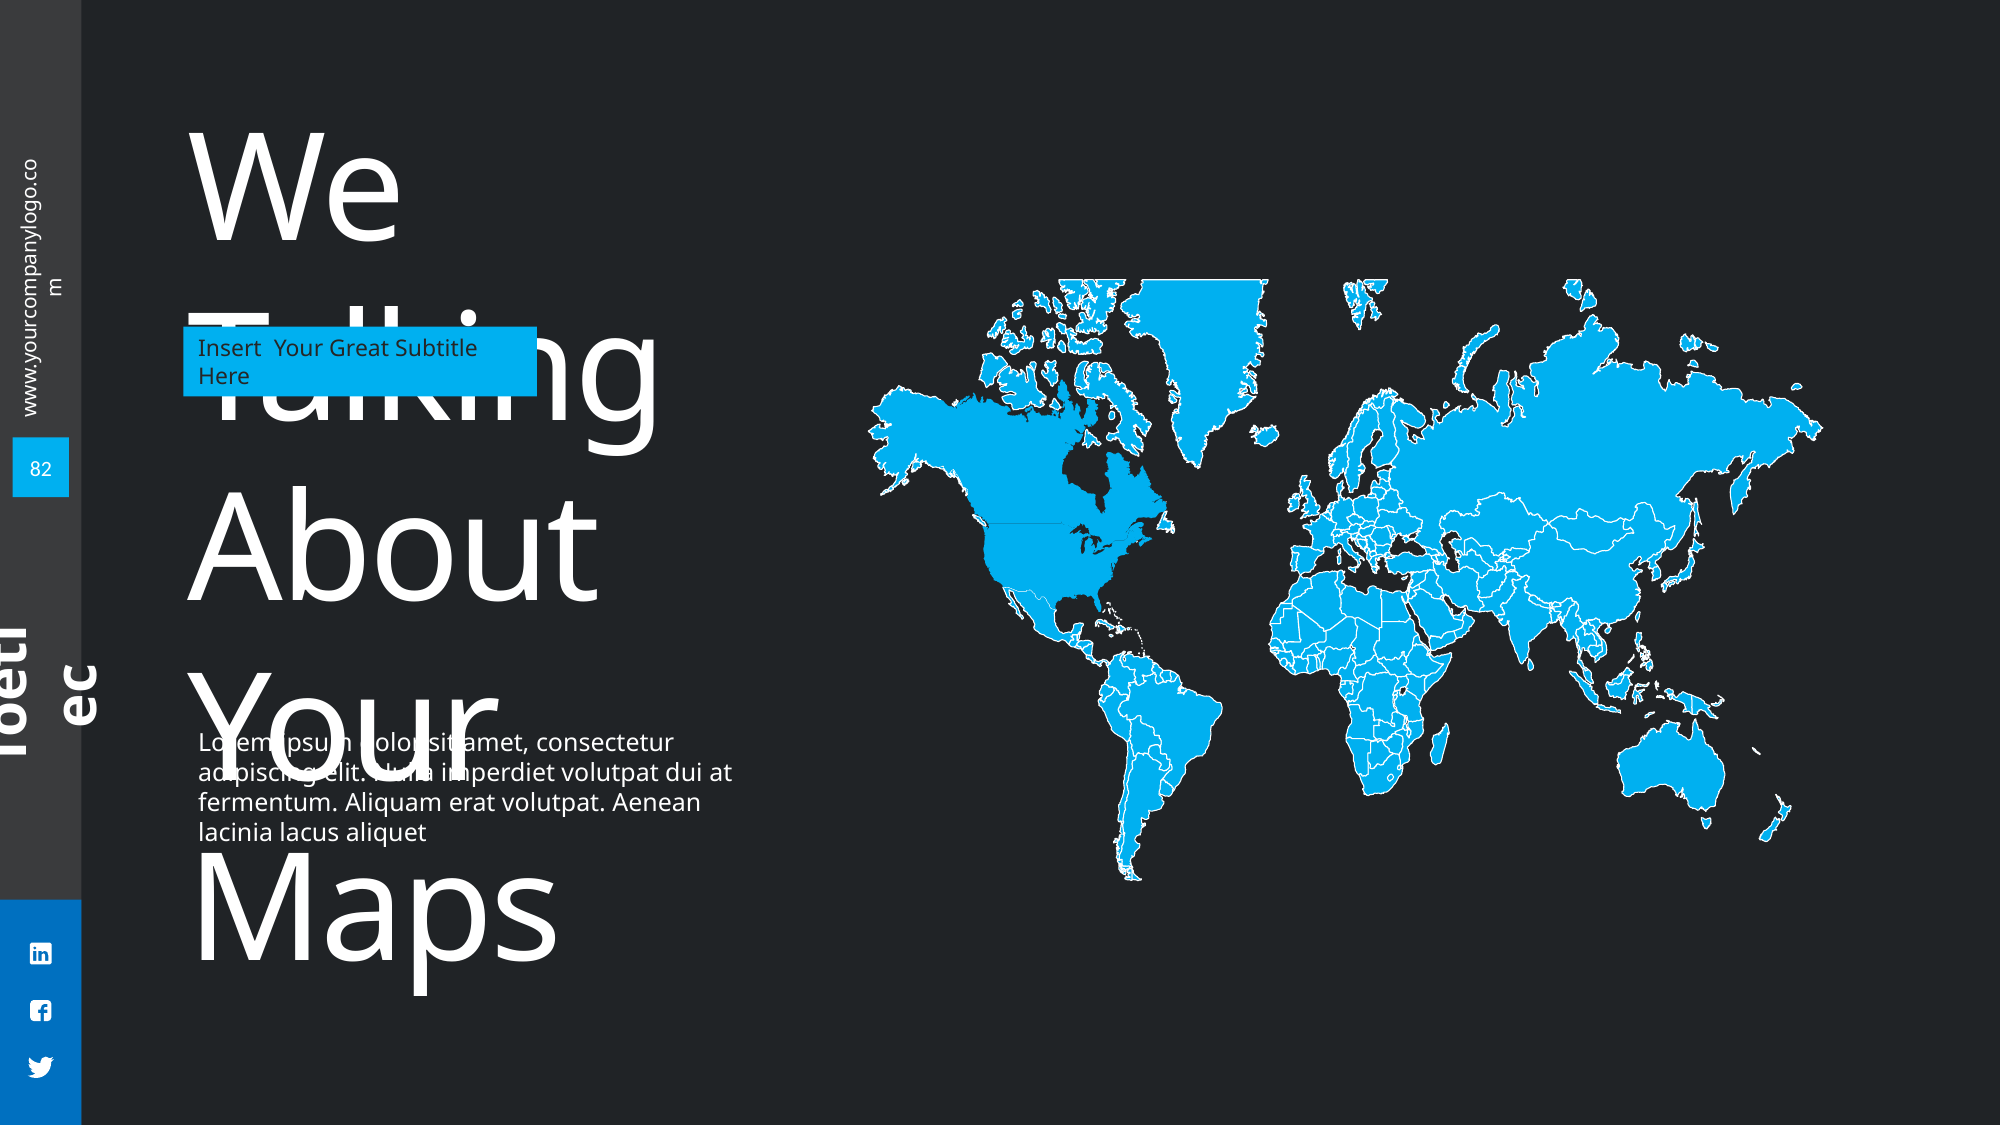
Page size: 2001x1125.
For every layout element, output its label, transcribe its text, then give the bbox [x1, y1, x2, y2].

text_box Lorem ipsum dolor sit amet, consectetur adipiscing elit. Nulla imperdiet volutpat dui at fermentum. Aliquam erat volutpat. Aenean lacinia lacus aliquet [183, 719, 775, 854]
text_box We Talking About Your Maps [172, 379, 844, 701]
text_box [868, 279, 1823, 881]
text_box Insert Your Great Subtitle Here [183, 326, 537, 397]
slide_number 82 [12, 437, 69, 498]
